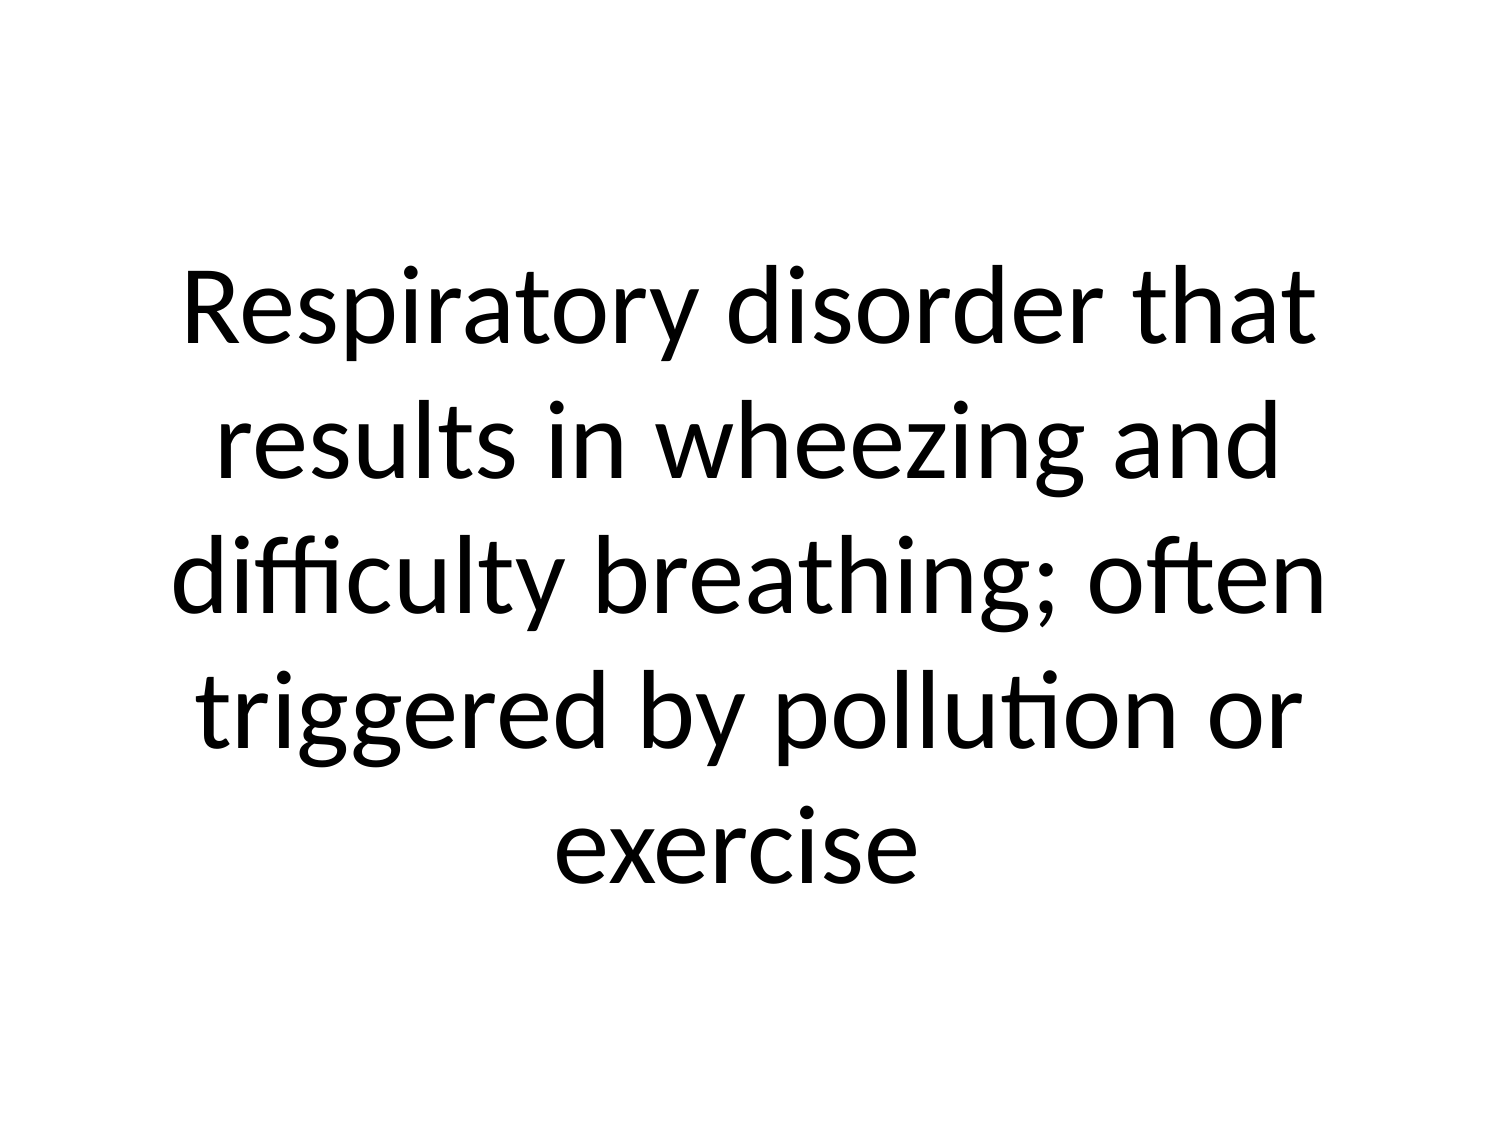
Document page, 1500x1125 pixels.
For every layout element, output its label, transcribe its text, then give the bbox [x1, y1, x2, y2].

title Respiratory disorder that results in wheezing and difficulty breathing; often triggered by pollution or exercise [112, 50, 1388, 1088]
